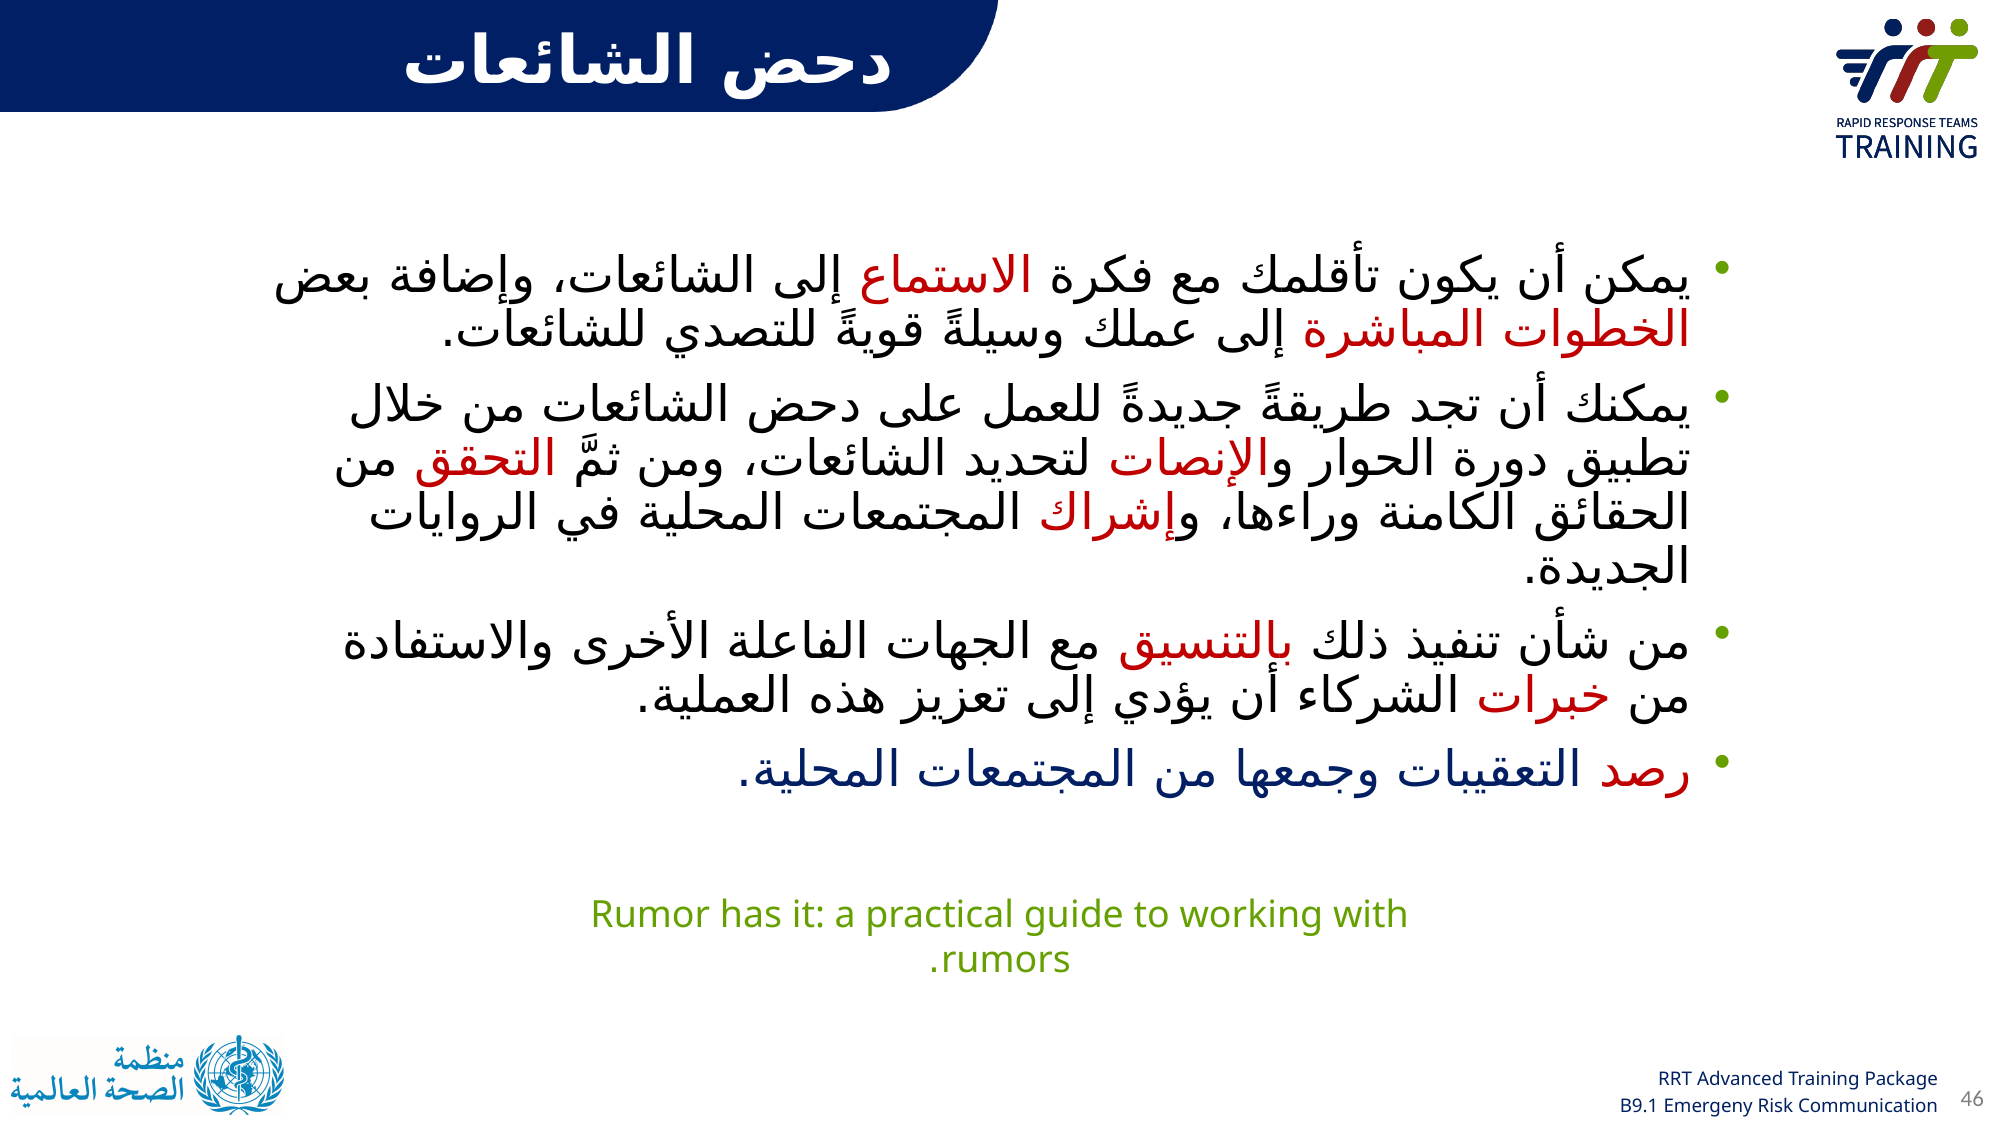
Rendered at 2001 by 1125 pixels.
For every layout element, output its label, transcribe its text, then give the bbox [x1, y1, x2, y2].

text_box Rumor has it: a practical guide to working with rumors. [551, 882, 1448, 988]
picture [0, 0, 999, 112]
picture [11, 1035, 284, 1115]
picture [1835, 19, 1978, 167]
list يمكن أن يكون تأقلمك مع فكرة الاستماع إلى الشائعات، وإضافة بعض الخطوات المباشرة إلى عملك وسيلةً قويةً للتصدي للشائعات. يمكنك أن تجد طريقةً جديدةً للعمل على دحض الشائعات من خلال تطبيق دورة الحوار والإنصات لتحديد الشائعات، ومن ثمَّ التحقق من الحقائق الكامنة وراءها، وإشراك المجتمعات المحلية في الروايات الجديدة. من شأن تنفيذ ذلك بالتنسيق مع الجهات الفاعلة الأخرى والاستفادة من خبرات الشركاء أن يؤدي إلى تعزيز هذه العملية. رصد التعقيبات وجمعها من المجتمعات المحلية. [260, 241, 1740, 969]
picture [241, 1050, 247, 1059]
text_box دحض الشائعات [22, 15, 902, 110]
